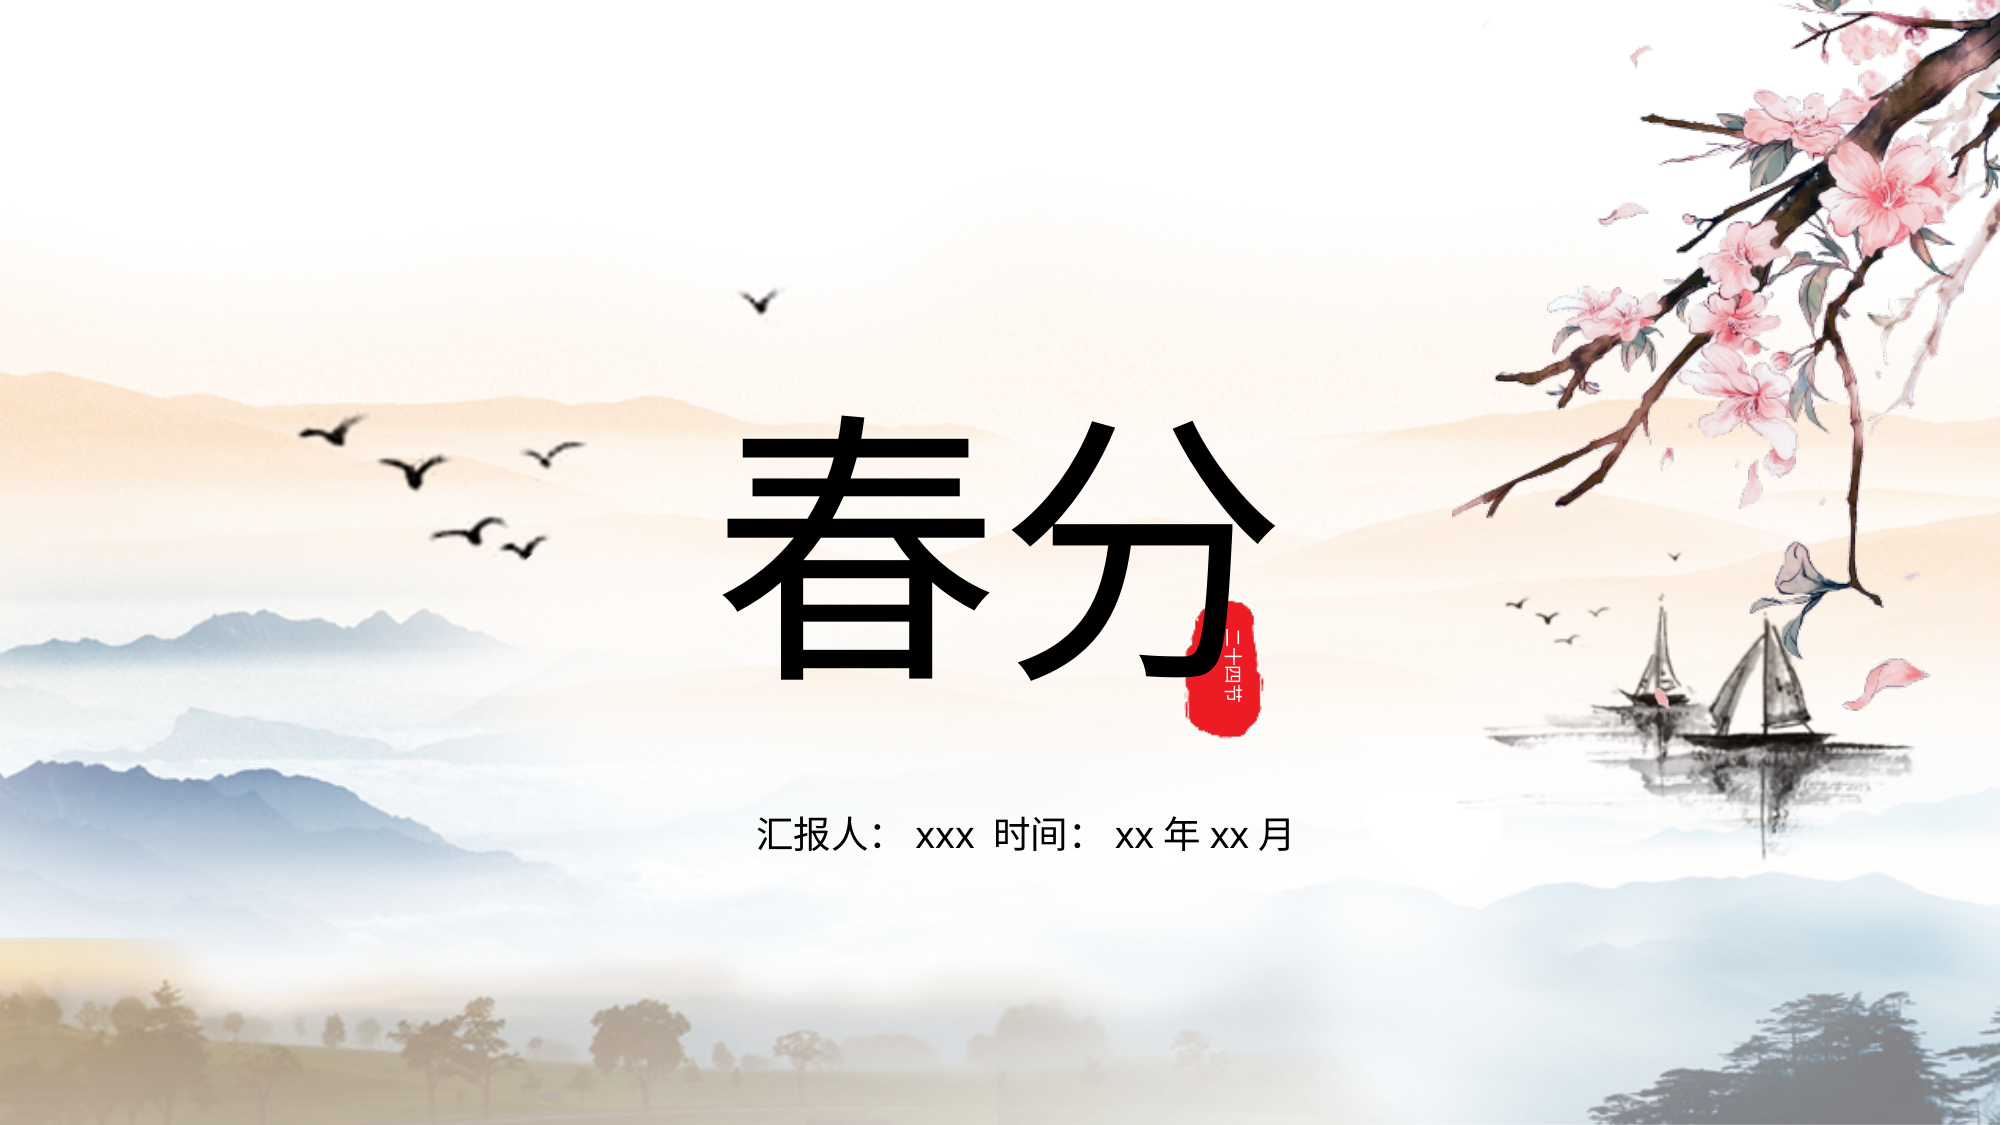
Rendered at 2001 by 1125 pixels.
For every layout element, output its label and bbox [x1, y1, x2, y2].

text_box [1172, 592, 1276, 751]
picture [0, 0, 2000, 1125]
